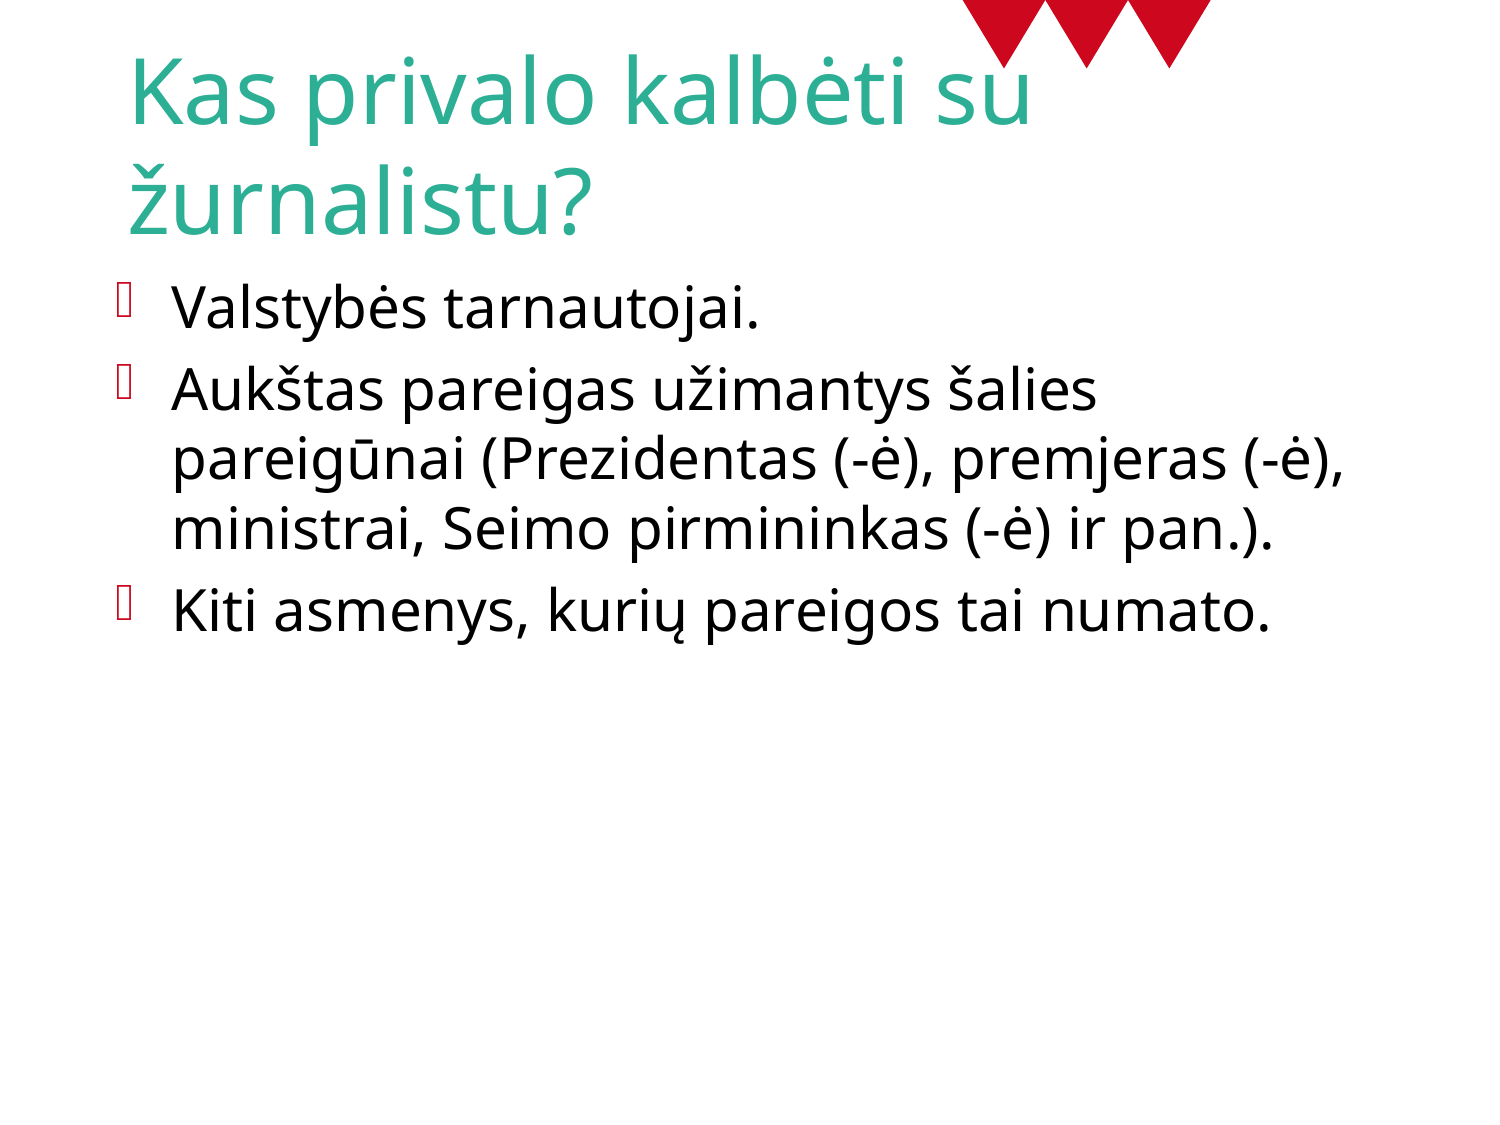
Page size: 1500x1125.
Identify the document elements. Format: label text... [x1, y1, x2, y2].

title Kas privalo kalbėti su žurnalistu? [112, 66, 1388, 220]
list Valstybės tarnautojai. Aukštas pareigas užimantys šalies pareigūnai (Prezidentas (-ė), premjeras (-ė), ministrai, Seimo pirmininkas (-ė) ir pan.). Kiti asmenys, kurių pareigos tai numato. [100, 262, 1400, 1012]
